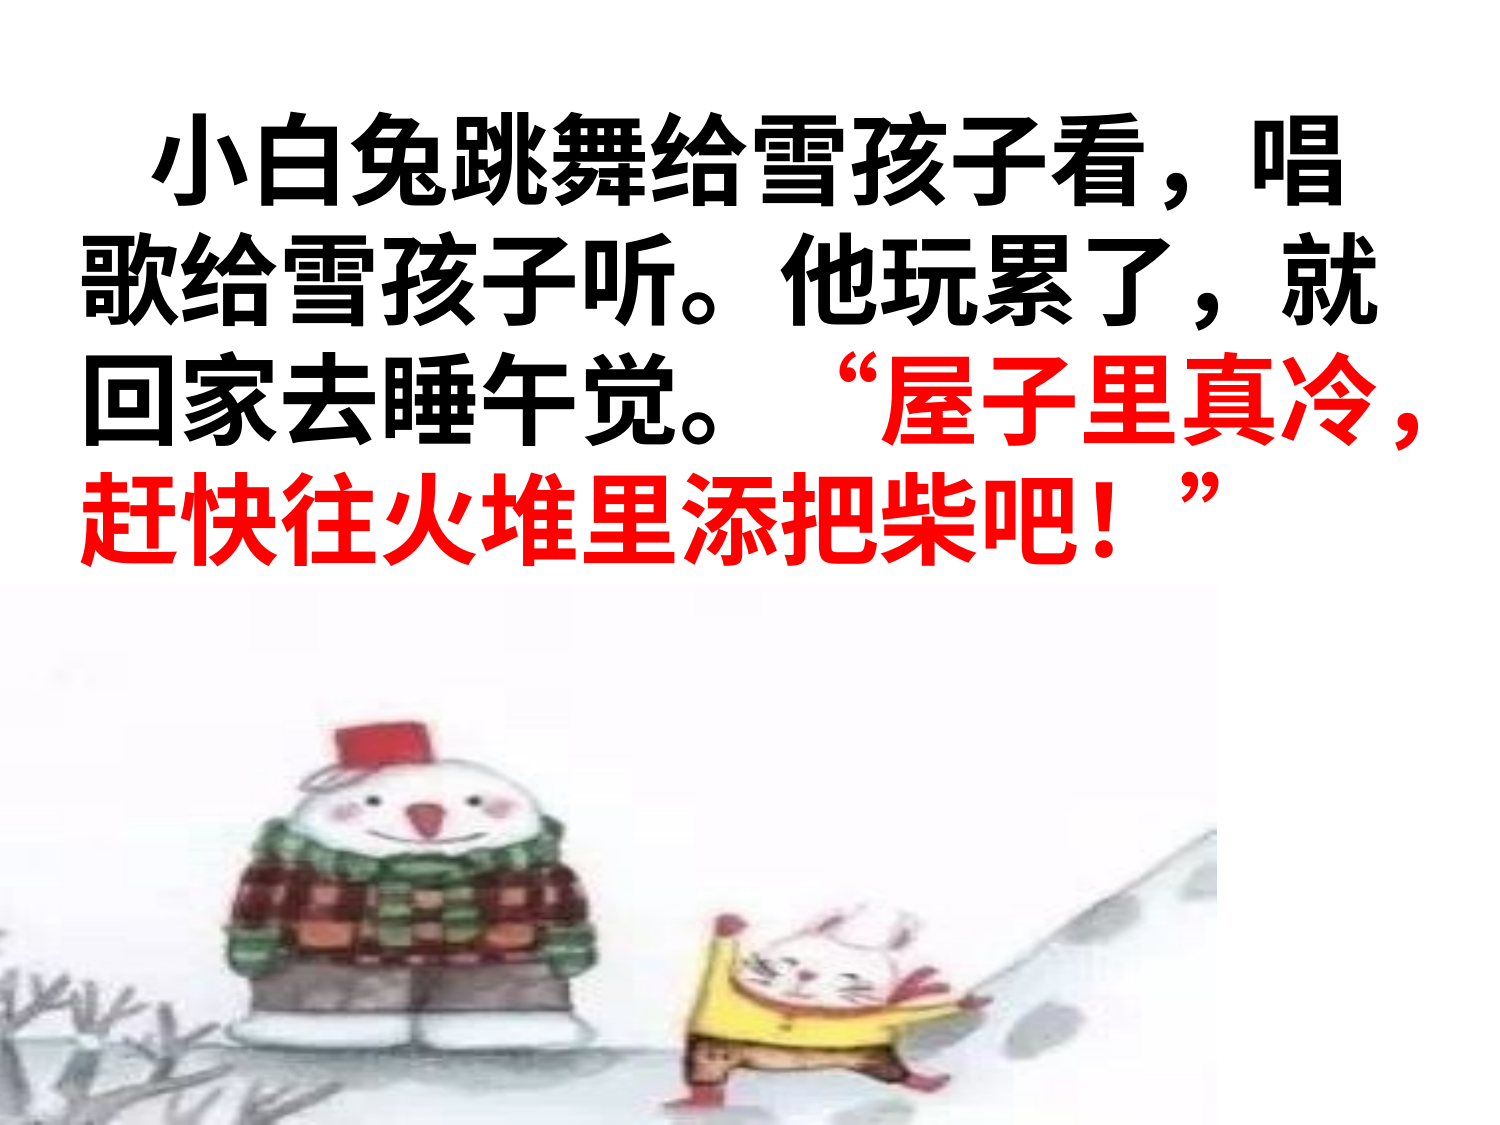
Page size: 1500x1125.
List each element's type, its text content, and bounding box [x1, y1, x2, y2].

picture [0, 586, 1217, 1125]
text_box 小白兔跳舞给雪孩子看，唱歌给雪孩子听。他玩累了，就回家去睡午觉。“屋子里真冷，赶快往火堆里添把柴吧！” [64, 90, 1424, 705]
